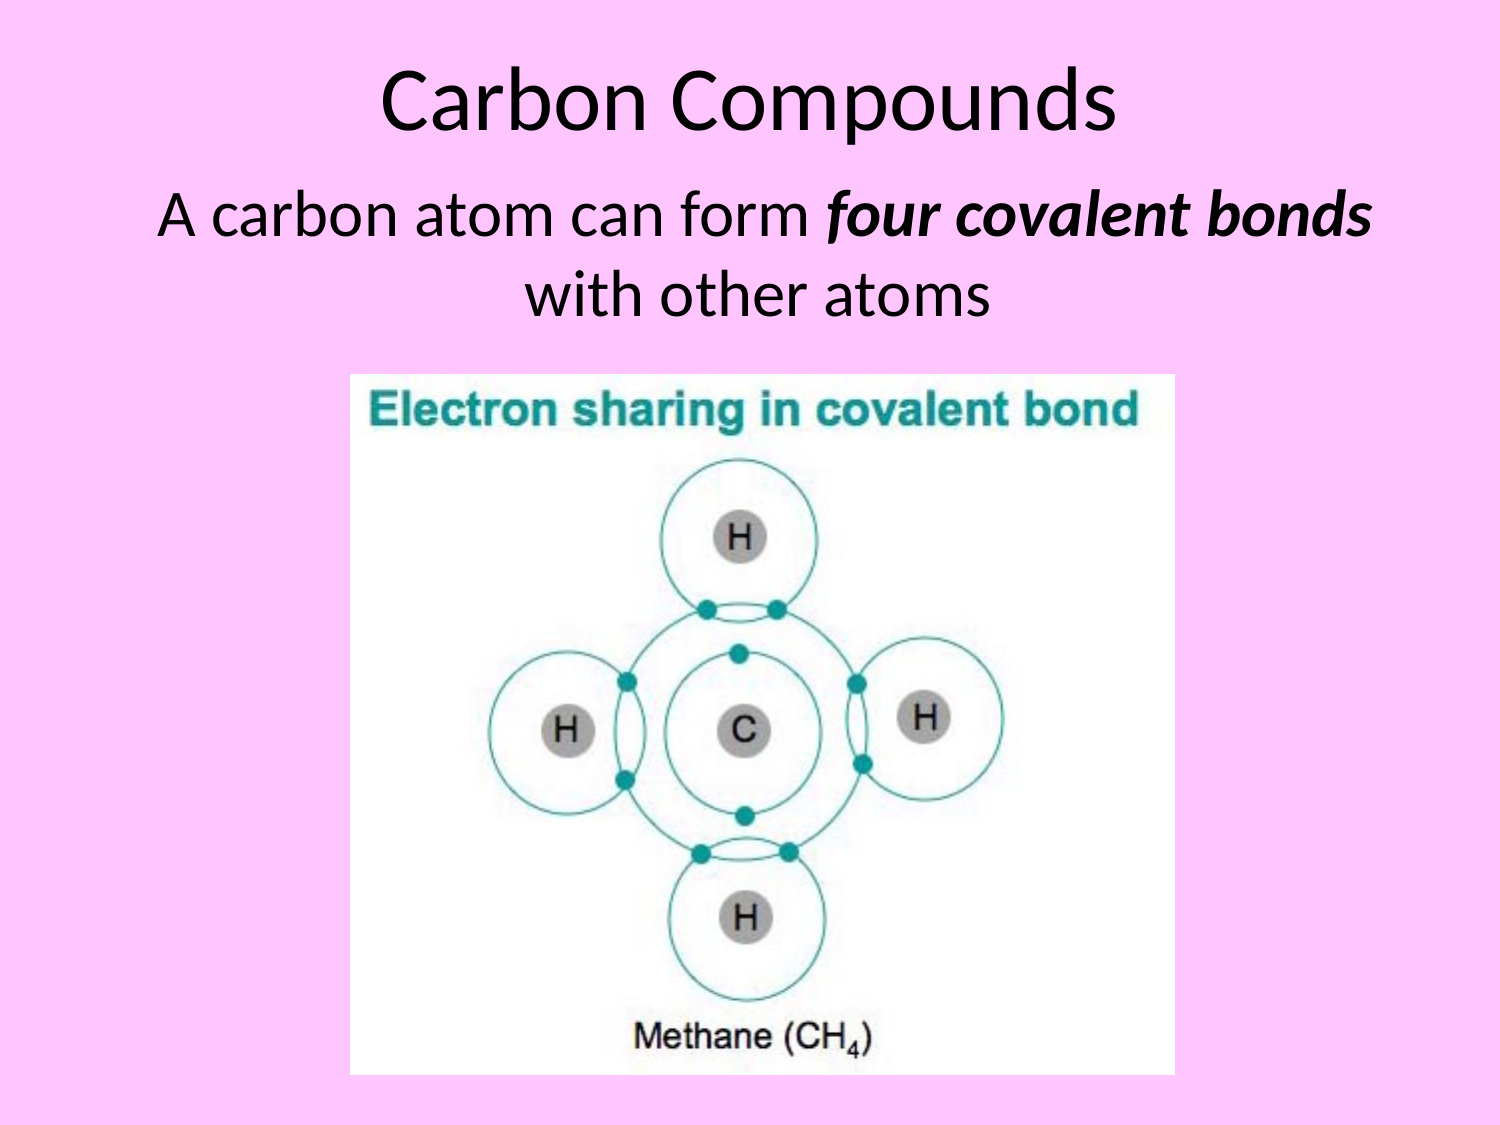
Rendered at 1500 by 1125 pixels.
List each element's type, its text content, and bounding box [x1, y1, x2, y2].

picture [349, 374, 1176, 1075]
title Carbon Compounds [74, 0, 1426, 188]
list A carbon atom can form four covalent bonds with other atoms [62, 162, 1413, 906]
